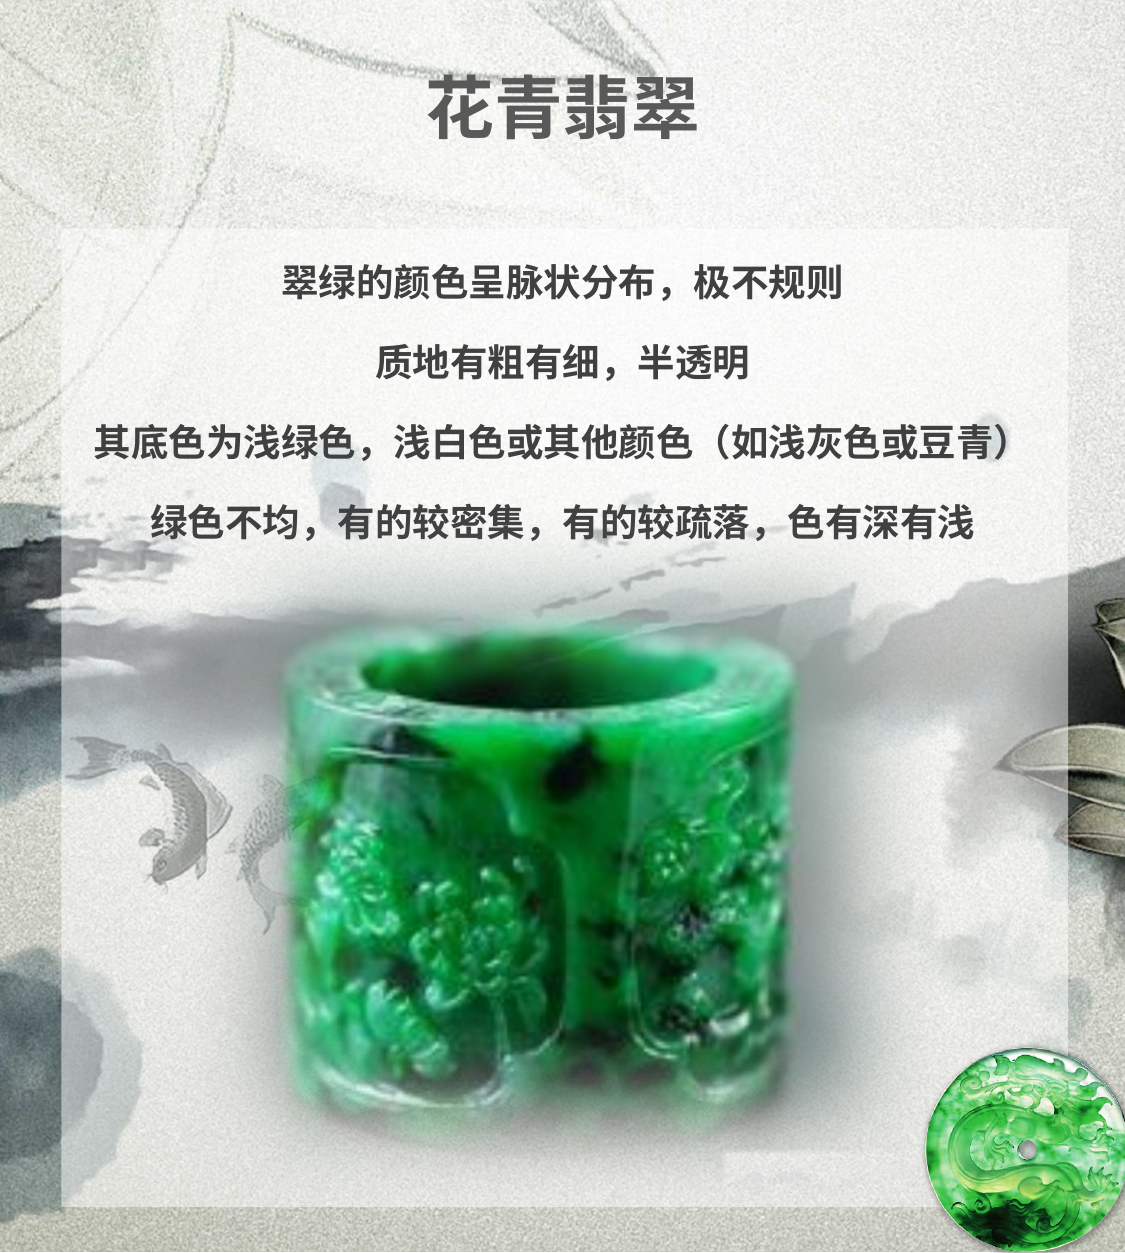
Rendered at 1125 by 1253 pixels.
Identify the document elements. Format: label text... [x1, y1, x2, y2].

picture [0, 0, 1125, 1253]
list 翠绿的颜色呈脉状分布，极不规则 质地有粗有细，半透明 其底色为浅绿色，浅白色或其他颜色（如浅灰色或豆青） 绿色不均，有的较密集，有的较疏落，色有深有浅 [58, 228, 1066, 1208]
title 花青翡翠 [60, 32, 1066, 192]
